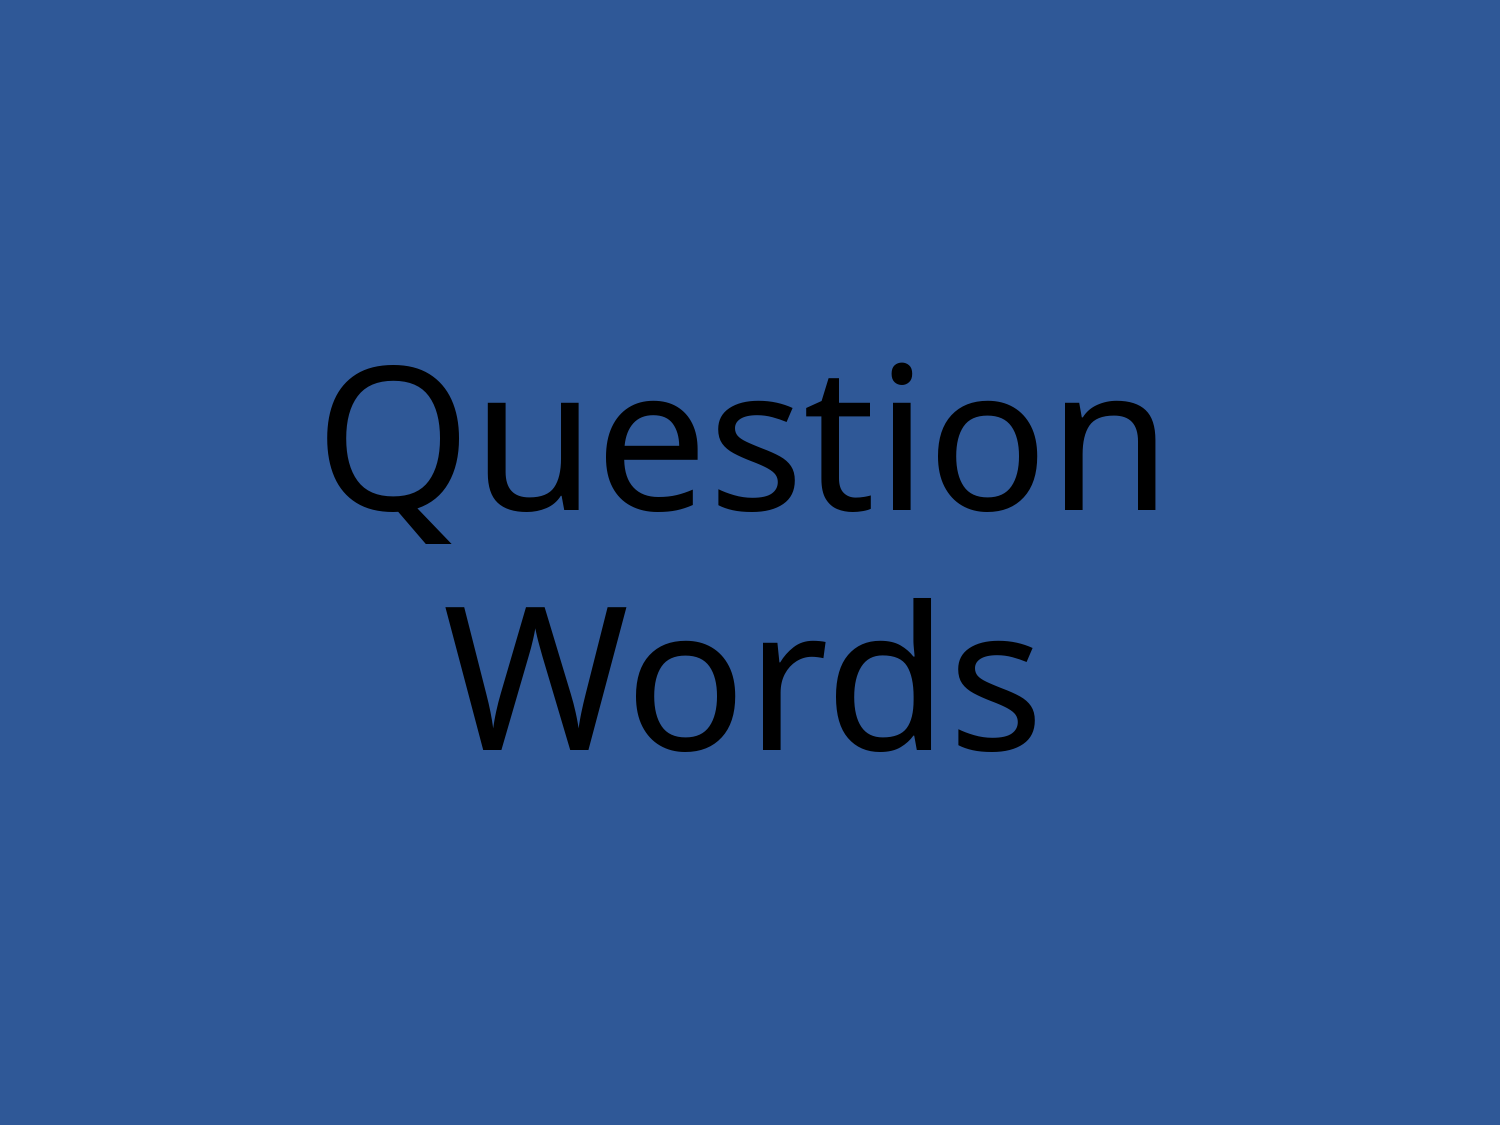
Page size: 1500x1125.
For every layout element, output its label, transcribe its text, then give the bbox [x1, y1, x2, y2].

text_box Question Words [218, 302, 1270, 798]
